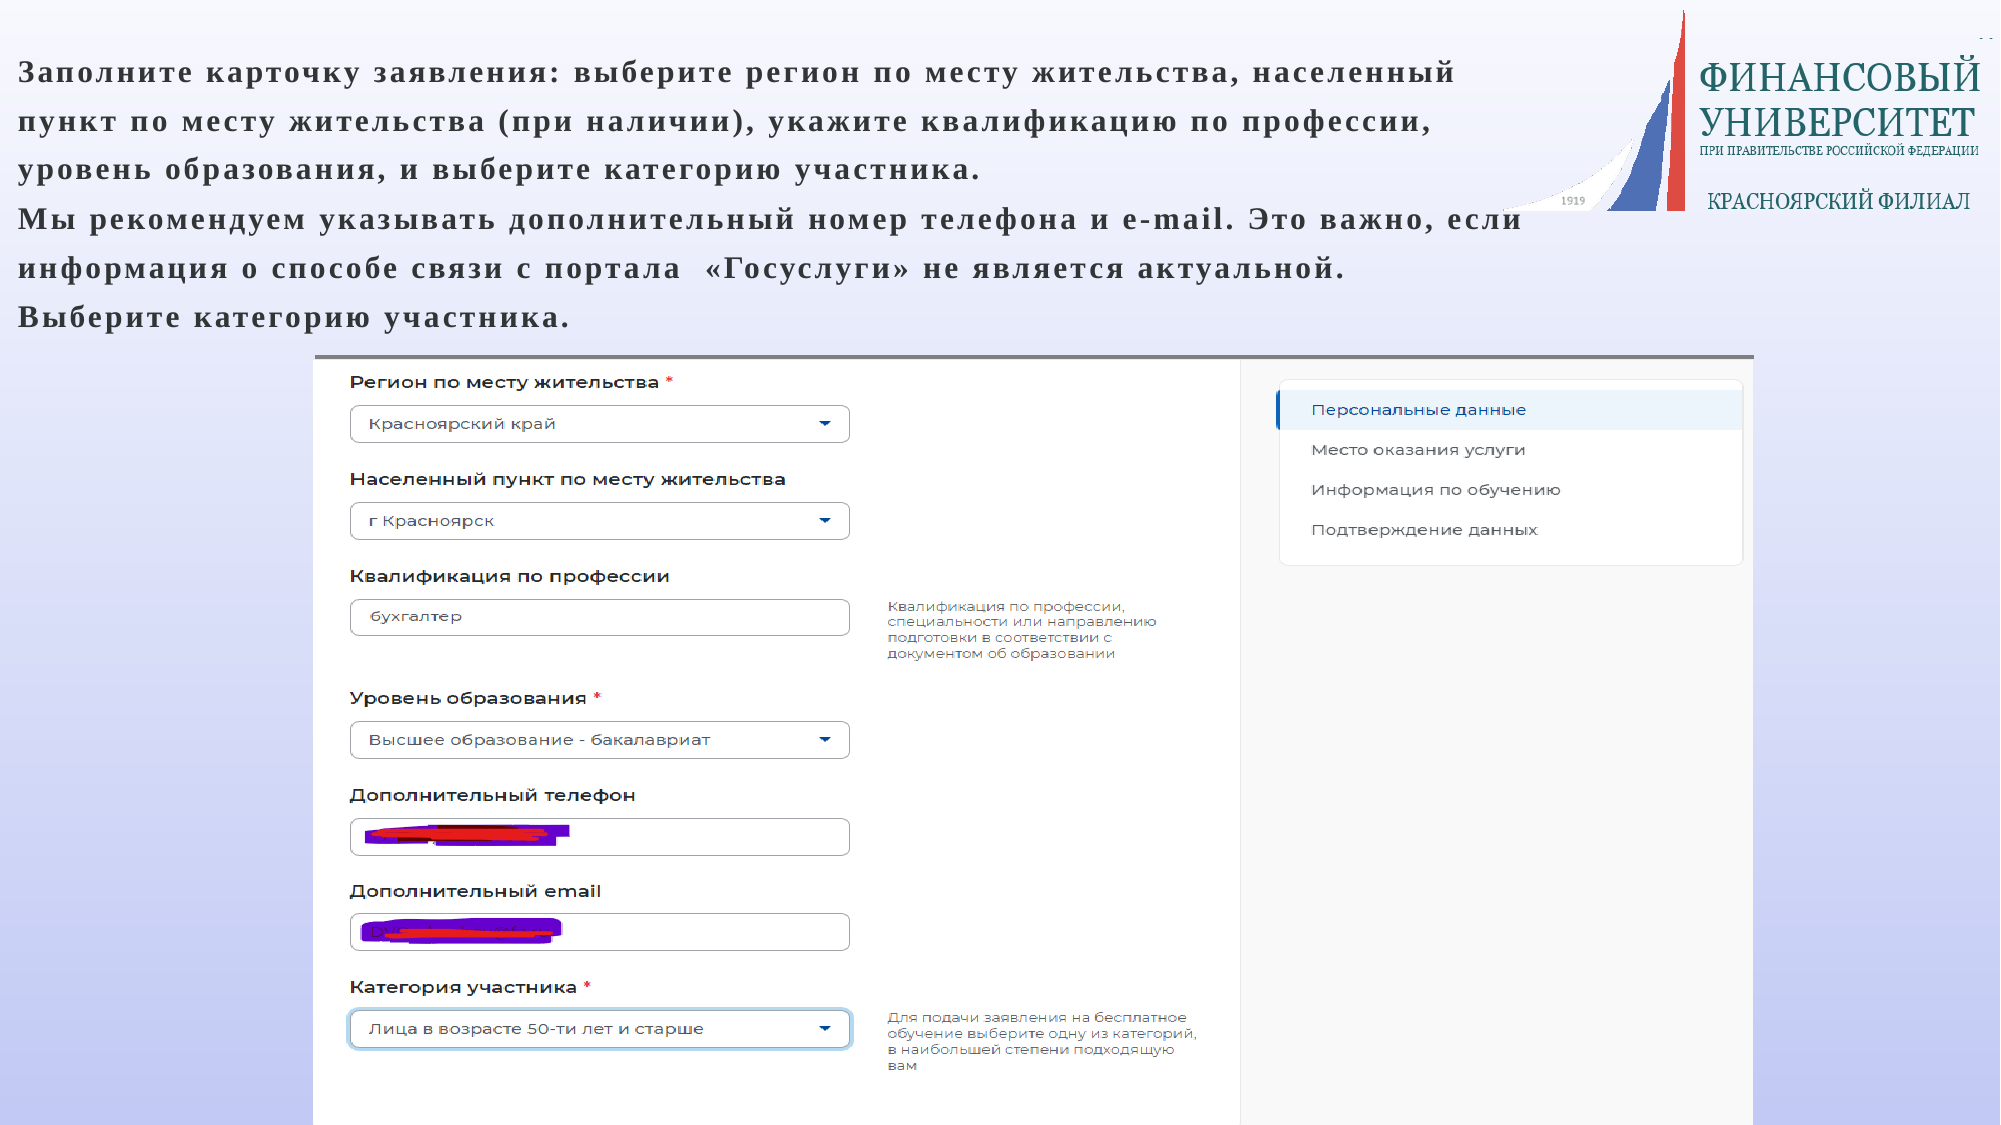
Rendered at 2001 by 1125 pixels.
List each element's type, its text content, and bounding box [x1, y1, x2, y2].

title Заполните карточку заявления: выберите регион по месту жительства, населенный пункт по месту жительства (при наличии), укажите квалификацию по профессии, уровень образования, и выберите категорию участника. Мы рекомендуем указывать дополнительный номер телефона и e-mail. Это важно, если информация о способе связи с портала «Госуслуги» не является актуальной. Выберите категорию участника. [0, 17, 1552, 349]
picture [1413, 4, 2000, 273]
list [313, 360, 1753, 1125]
